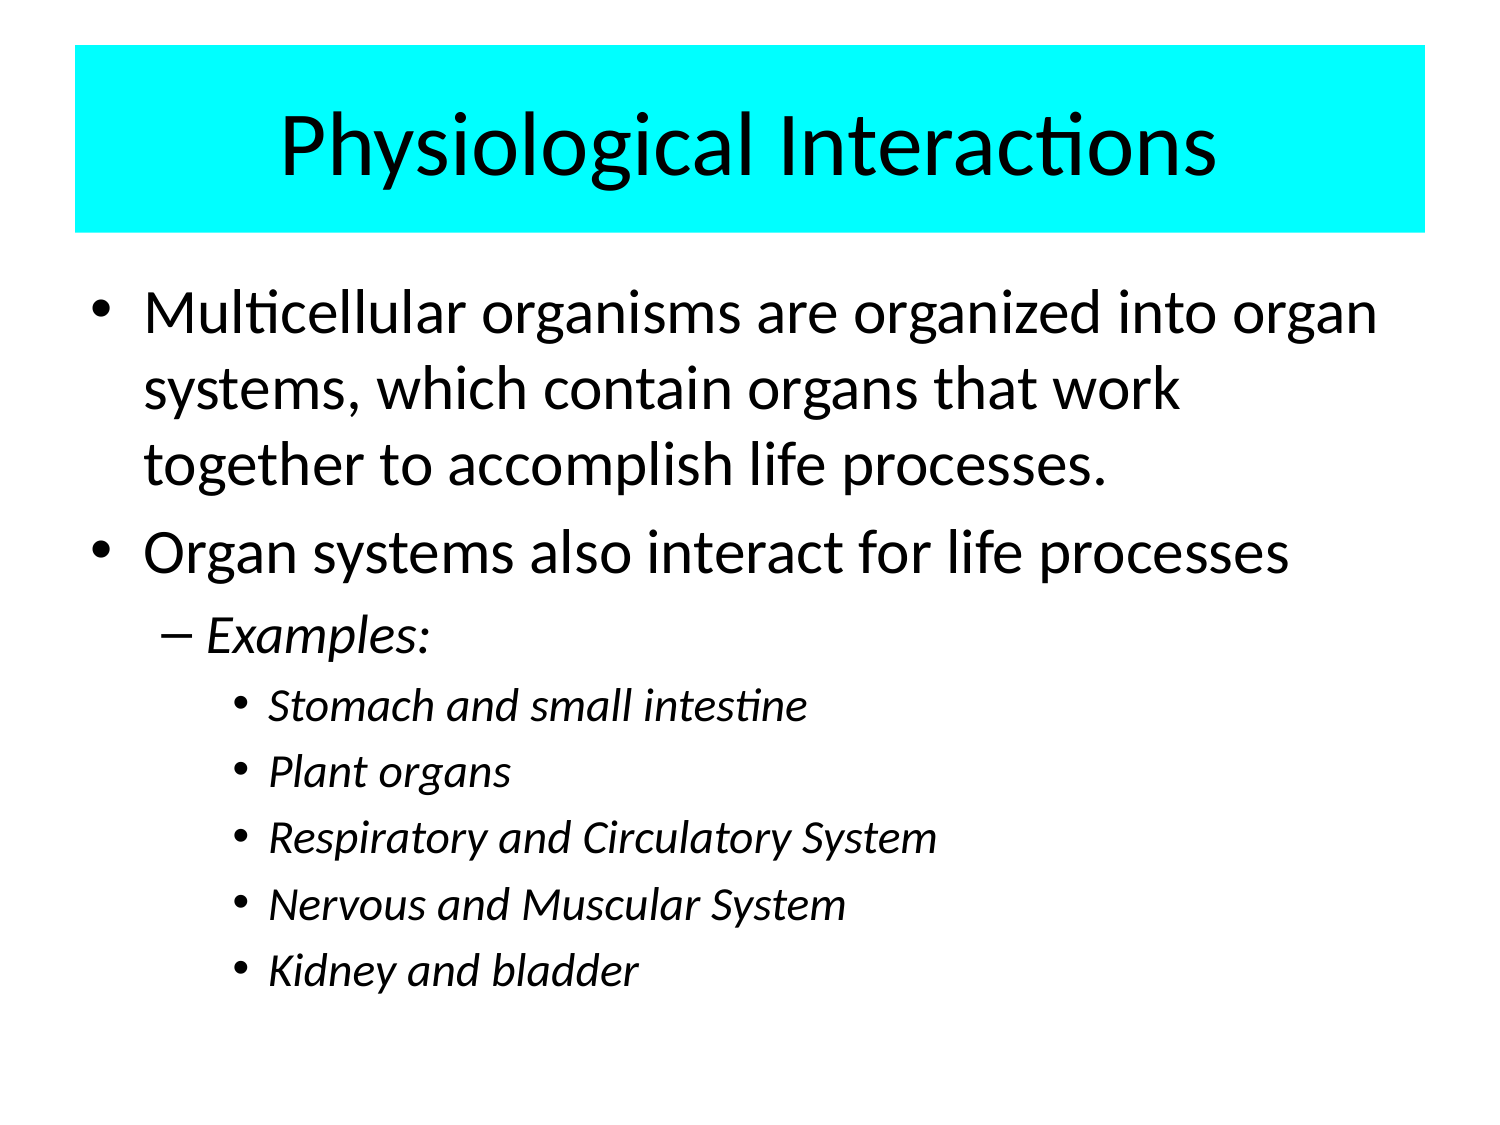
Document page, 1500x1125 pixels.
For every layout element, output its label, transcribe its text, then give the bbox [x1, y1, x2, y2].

title Physiological Interactions [75, 45, 1425, 233]
list Multicellular organisms are organized into organ systems, which contain organs that work together to accomplish life processes. Organ systems also interact for life processes Examples: Stomach and small intestine Plant organs Respiratory and Circulatory System Nervous and Muscular System Kidney and bladder [75, 262, 1425, 1005]
